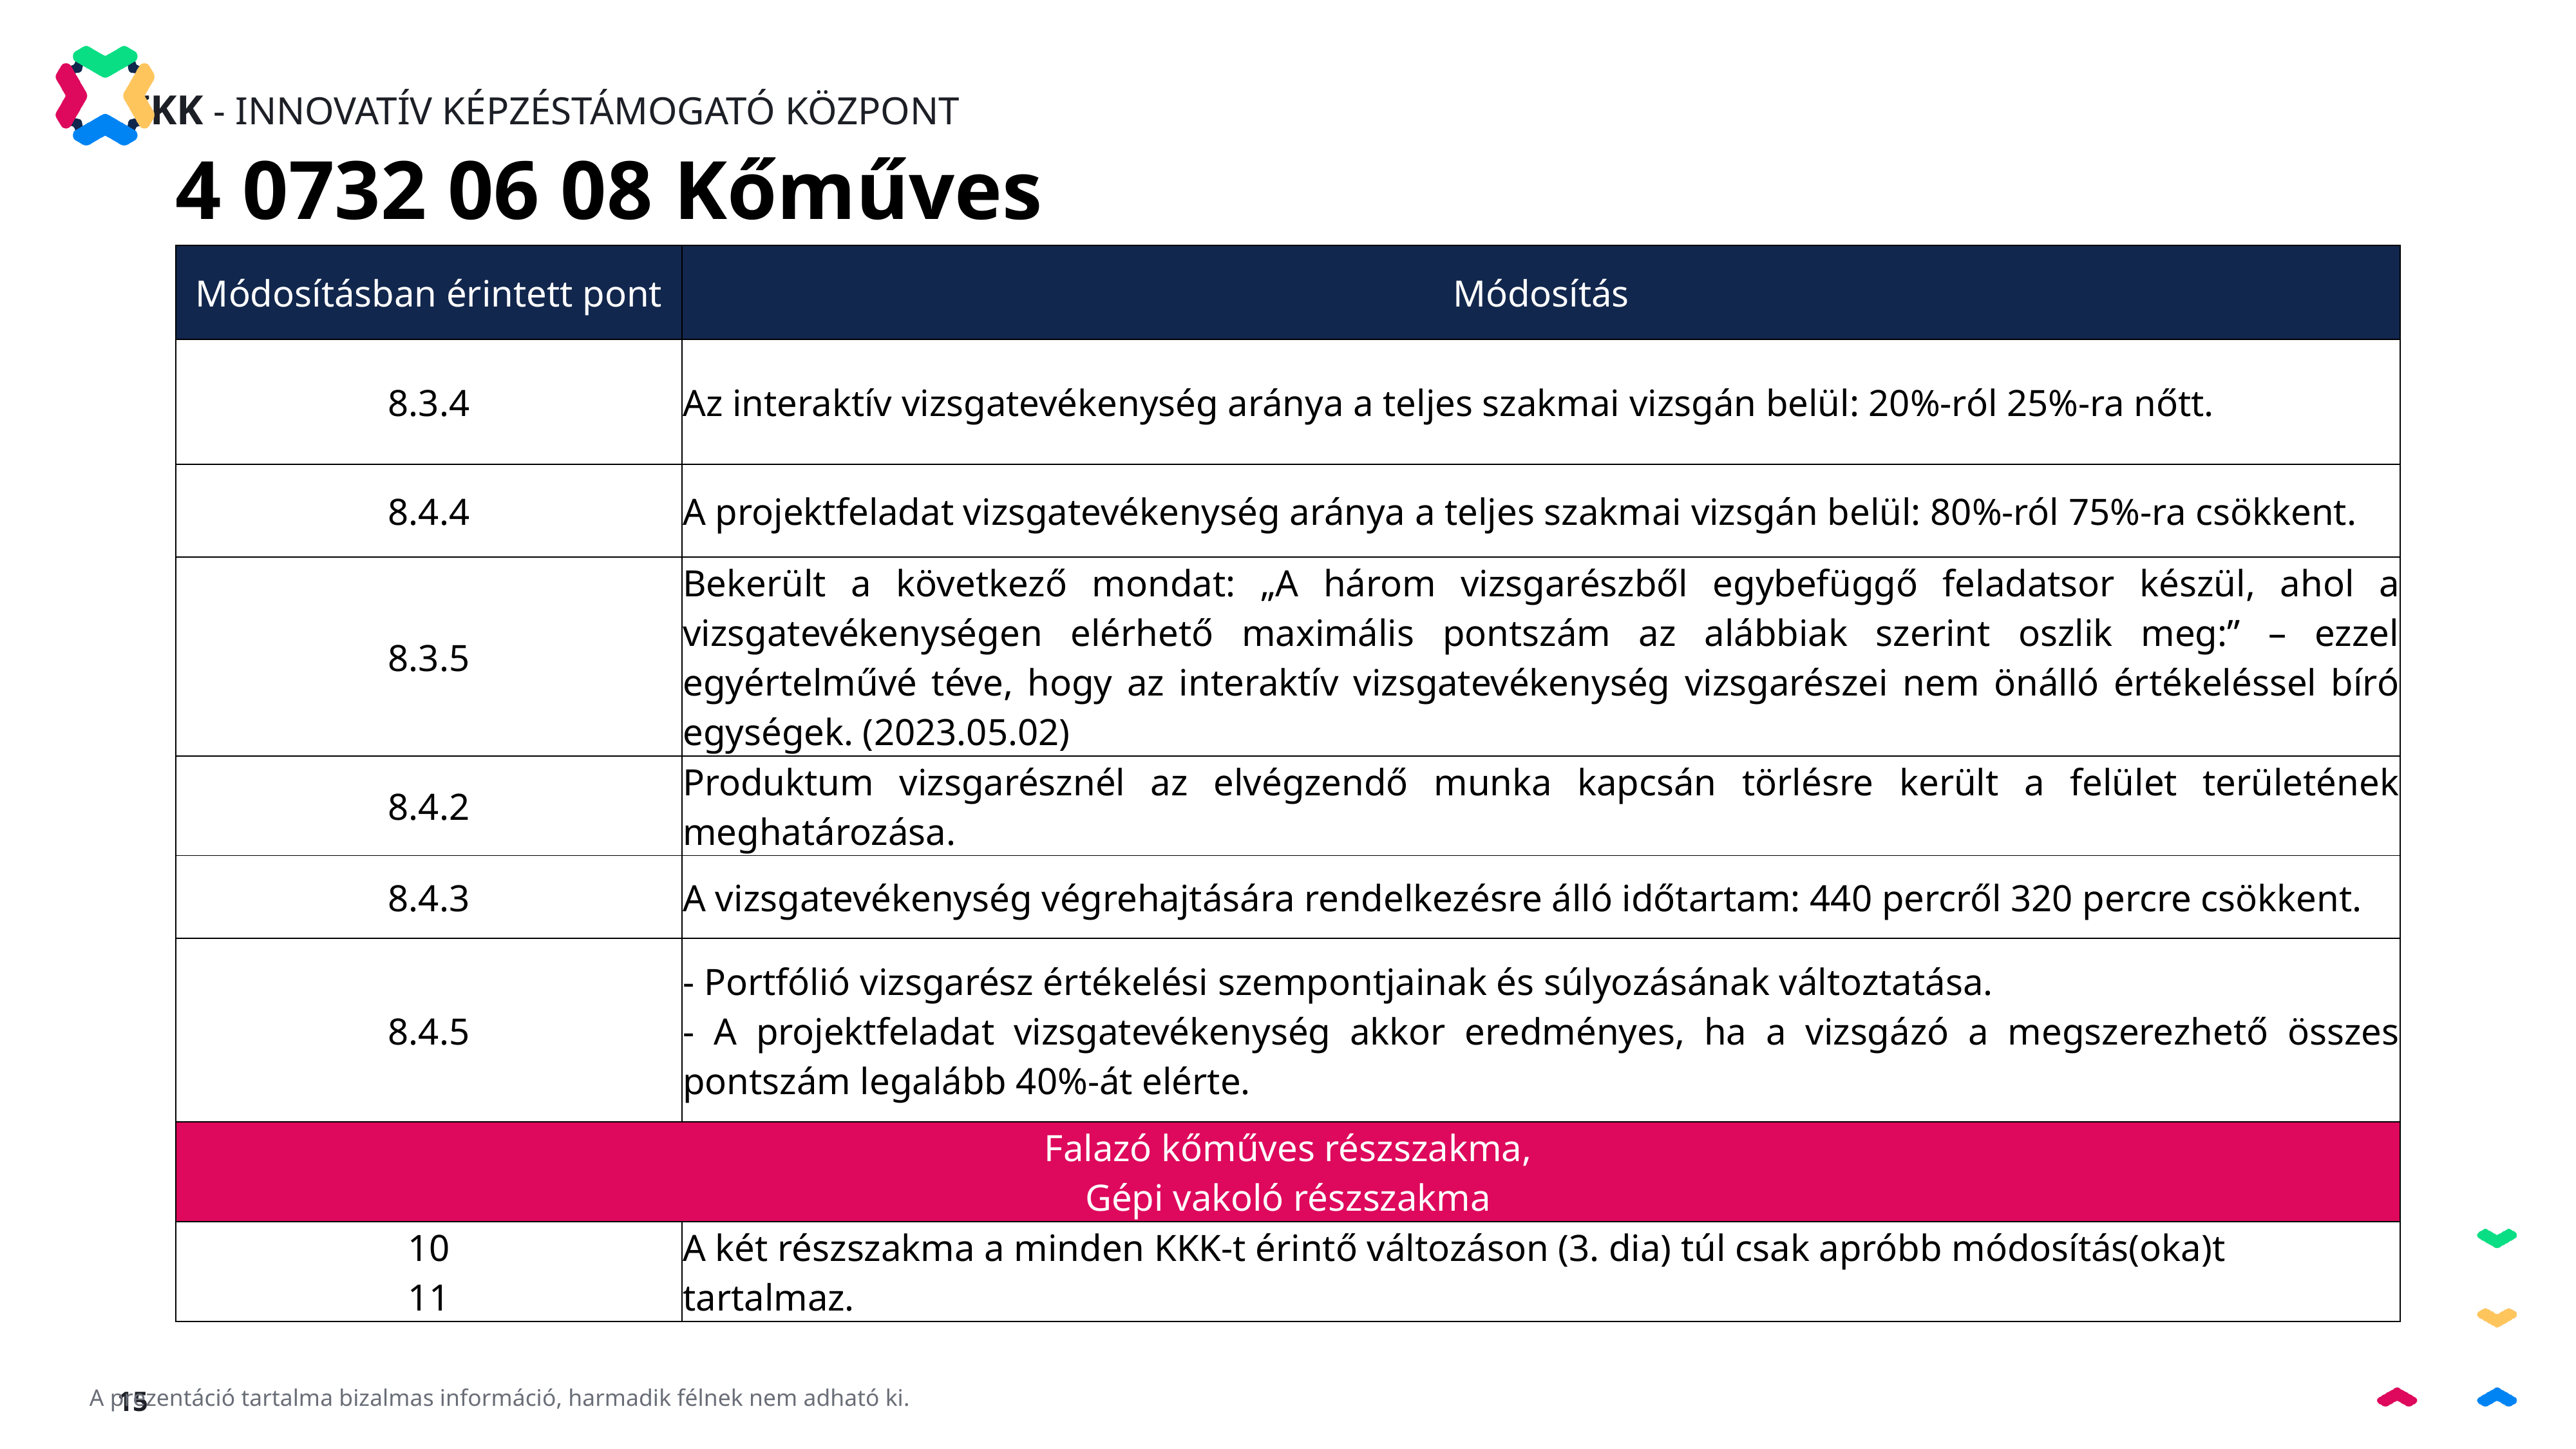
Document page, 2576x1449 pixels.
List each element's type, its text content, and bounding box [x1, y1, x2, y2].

table_header Módosításban érintett pont [176, 246, 681, 339]
table_cell 8.4.5 [176, 939, 681, 1121]
table_cell Falazó kőműves részszakma, Gépi vakoló részszakma [176, 1122, 2400, 1221]
table_header Módosítás [683, 246, 2400, 339]
table_cell 8.4.3 [176, 856, 681, 938]
table_cell A két részszakma a minden KKK-t érintő változáson (3. dia) túl csak apróbb módosítás(oka)t tartalmaz. [683, 1222, 2400, 1321]
list 4 0732 06 08 Kőműves [175, 138, 2336, 245]
picture [2377, 1229, 2517, 1406]
table_cell 10 11 [176, 1222, 681, 1321]
table_cell Az interaktív vizsgatevékenység aránya a teljes szakmai vizsgán belül: 20%-ról 25%-ra nőtt. [683, 340, 2400, 464]
table_cell 8.4.4 [176, 465, 681, 556]
table_cell A vizsgatevékenység végrehajtására rendelkezésre álló időtartam: 440 percről 320 percre csökkent. [683, 856, 2400, 938]
picture [55, 46, 155, 146]
table_cell 8.3.4 [176, 340, 681, 464]
table_cell A projektfeladat vizsgatevékenység aránya a teljes szakmai vizsgán belül: 80%-ról 75%-ra csökkent. [683, 465, 2400, 556]
table_cell Bekerült a következő mondat: „A három vizsgarészből egybefüggő feladatsor készül, ahol a vizsgatevékenységen elérhető maximális pontszám az alábbiak szerint oszlik meg:” – ezzel egyértelművé téve, hogy az interaktív vizsgatevékenység vizsgarészei nem önálló értékeléssel bíró egységek. (2023.05.02) [683, 558, 2400, 755]
table_cell 8.3.5 [176, 558, 681, 755]
table_cell Produktum vizsgarésznél az elvégzendő munka kapcsán törlésre került a felület területének meghatározása. [683, 757, 2400, 855]
table_cell - Portfólió vizsgarész értékelési szempontjainak és súlyozásának változtatása. - A projektfeladat vizsgatevékenység akkor eredményes, ha a vizsgázó a megszerezhető összes pontszám legalább 40%-át elérte. [683, 939, 2400, 1121]
table_cell 8.4.2 [176, 757, 681, 855]
